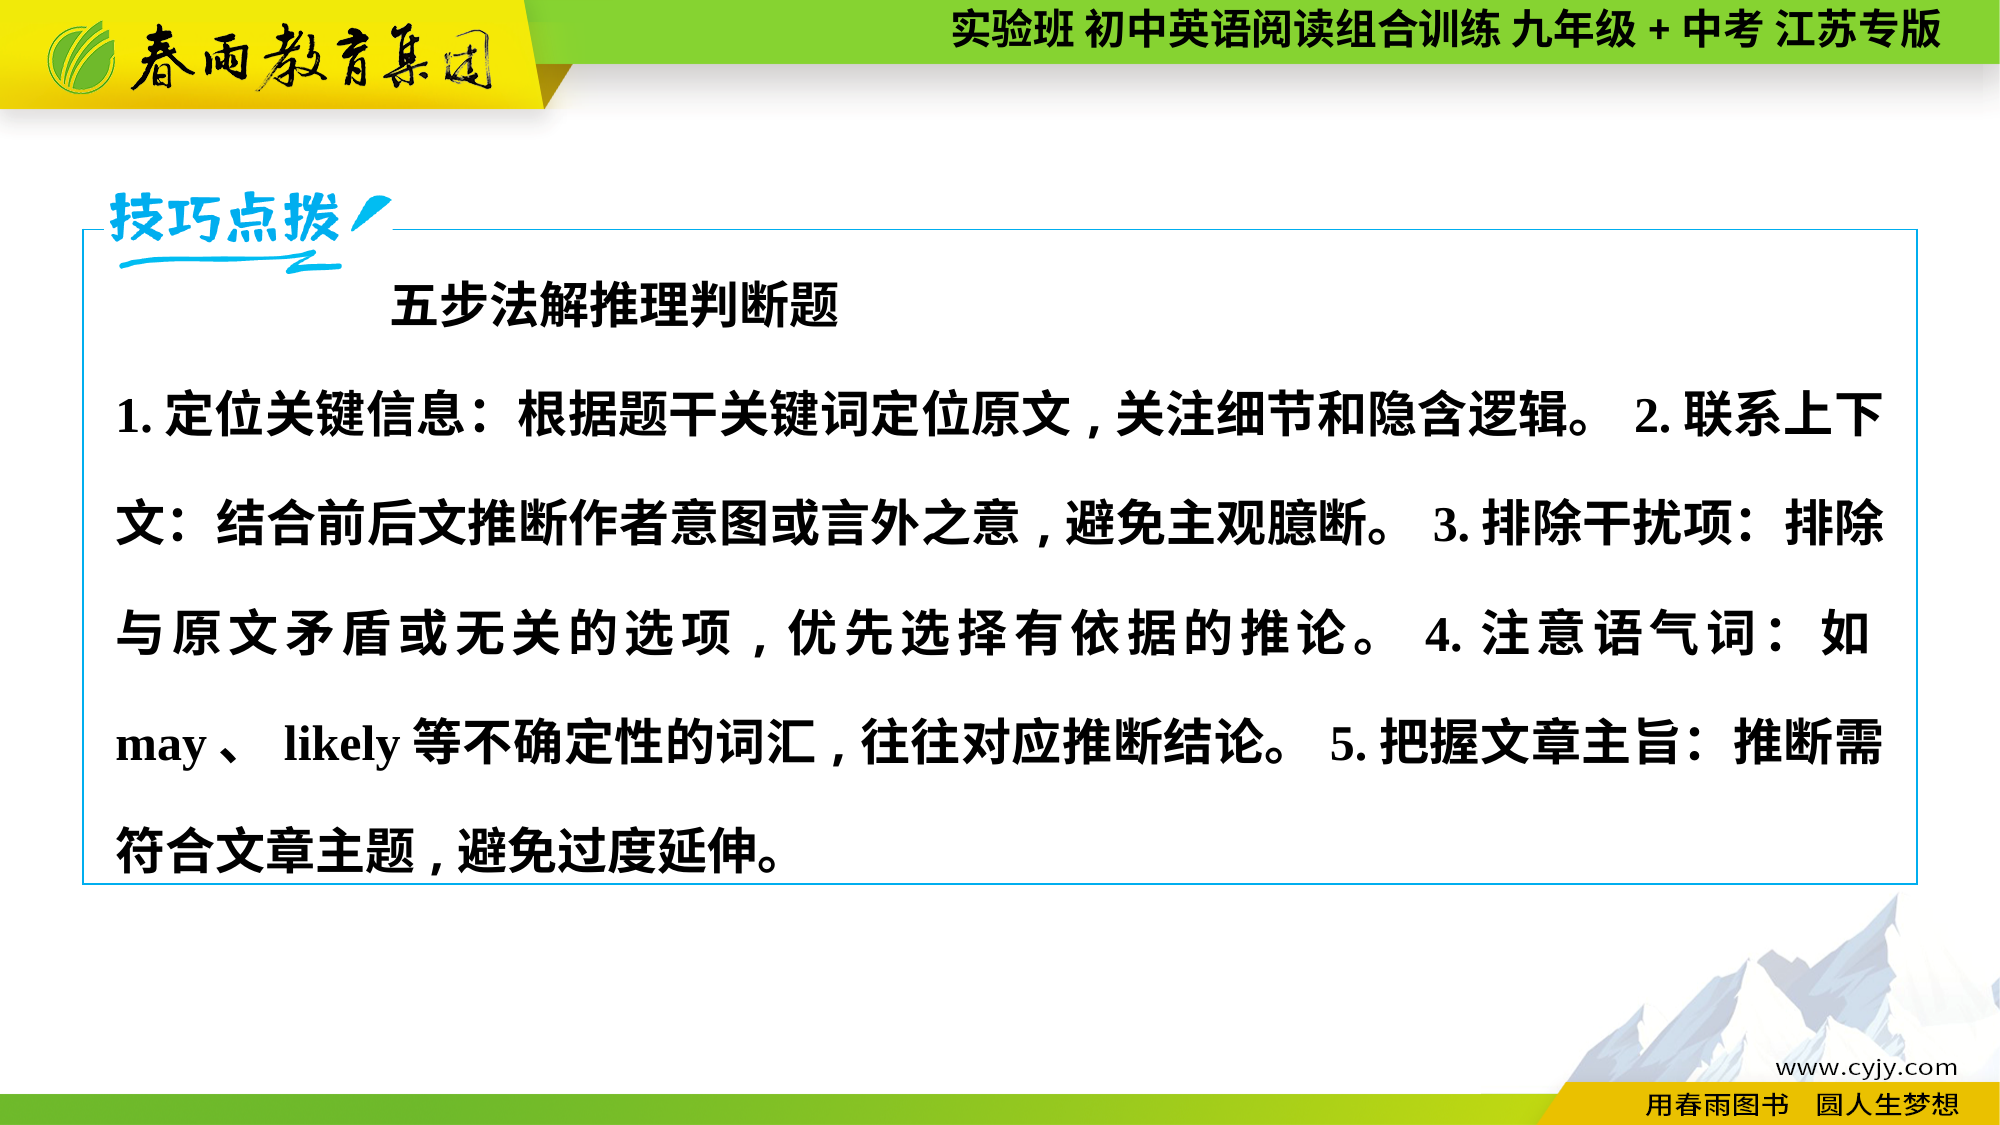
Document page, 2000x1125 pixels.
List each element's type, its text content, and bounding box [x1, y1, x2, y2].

picture [0, 0, 2000, 1125]
table_header 五步法解推理判断题 1.定位关键信息：根据题干关键词定位原文,关注细节和隐含逻辑。2.联系上下文：结合前后文推断作者意图或言外之意,避免主观臆断。3.排除干扰项：排除与原文矛盾或无关的选项,优先选择有依据的推论。4.注意语气词：如may、likely等不确定性的词汇,往往对应推断结论。5.把握文章主旨：推断需符合文章主题,避免过度延伸。 [84, 230, 1916, 883]
